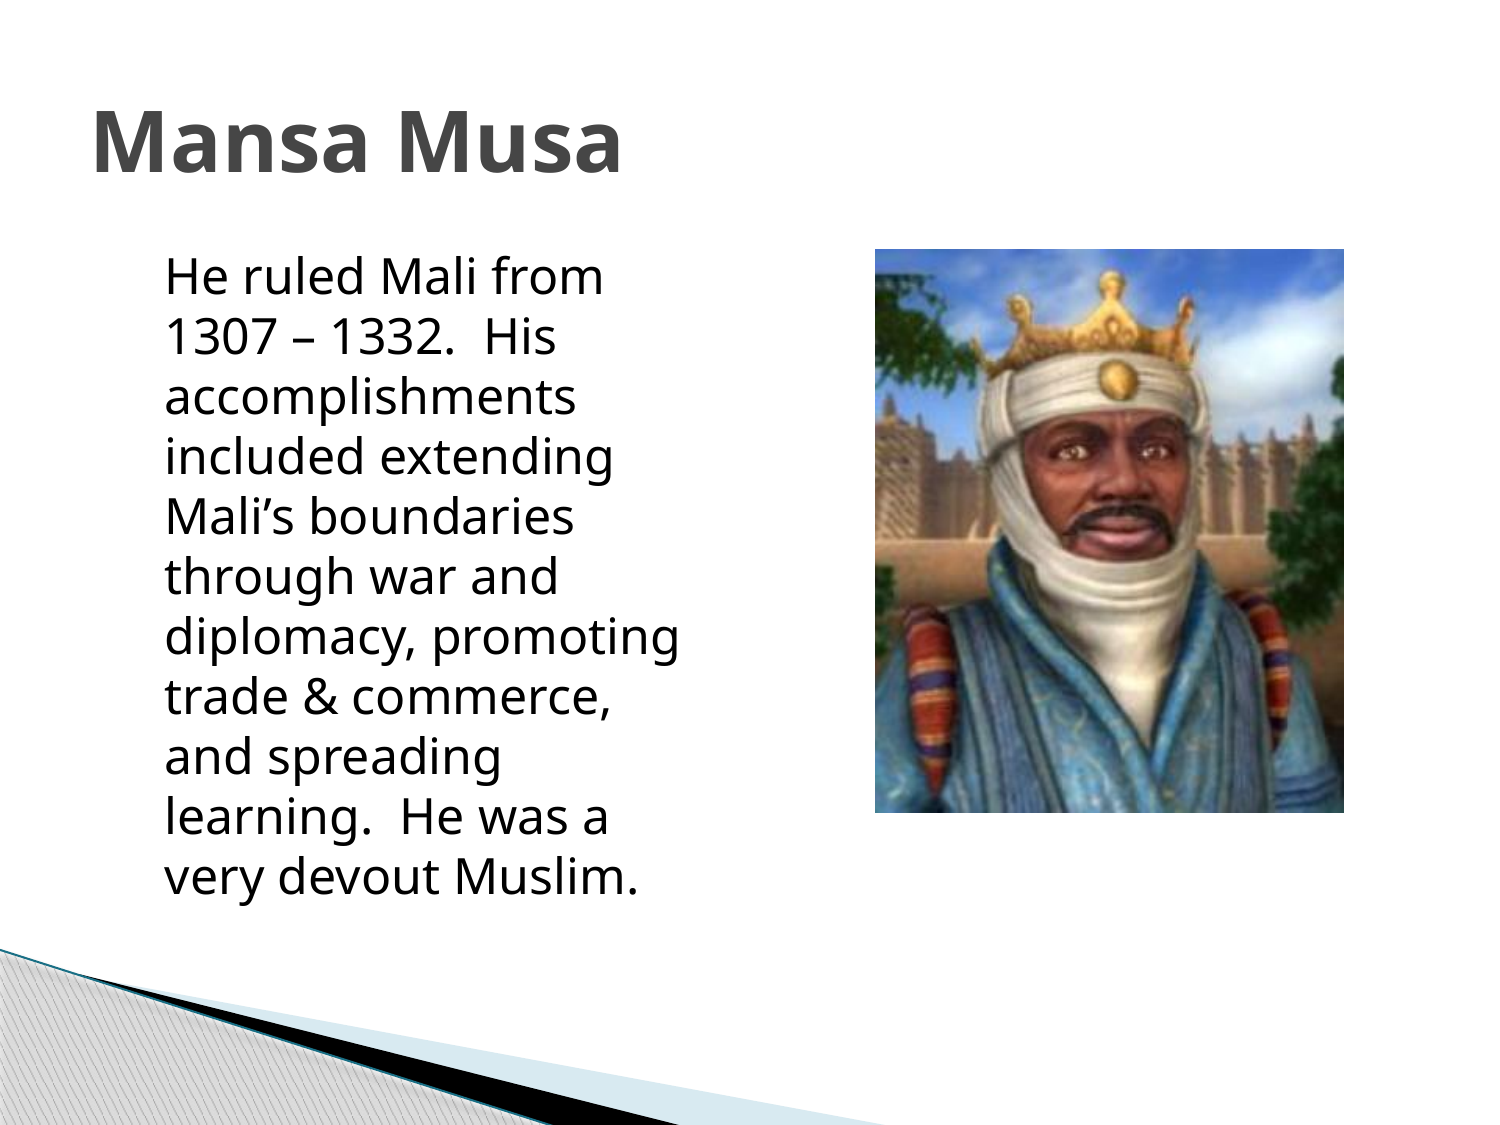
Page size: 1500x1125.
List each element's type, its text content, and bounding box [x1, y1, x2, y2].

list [874, 249, 1344, 813]
text_box He ruled Mali from 1307 – 1332. His accomplishments included extending Mali’s boundaries through war and diplomacy, promoting trade & commerce, and spreading learning. He was a very devout Muslim. [150, 237, 713, 913]
title Mansa Musa [75, 45, 1425, 233]
